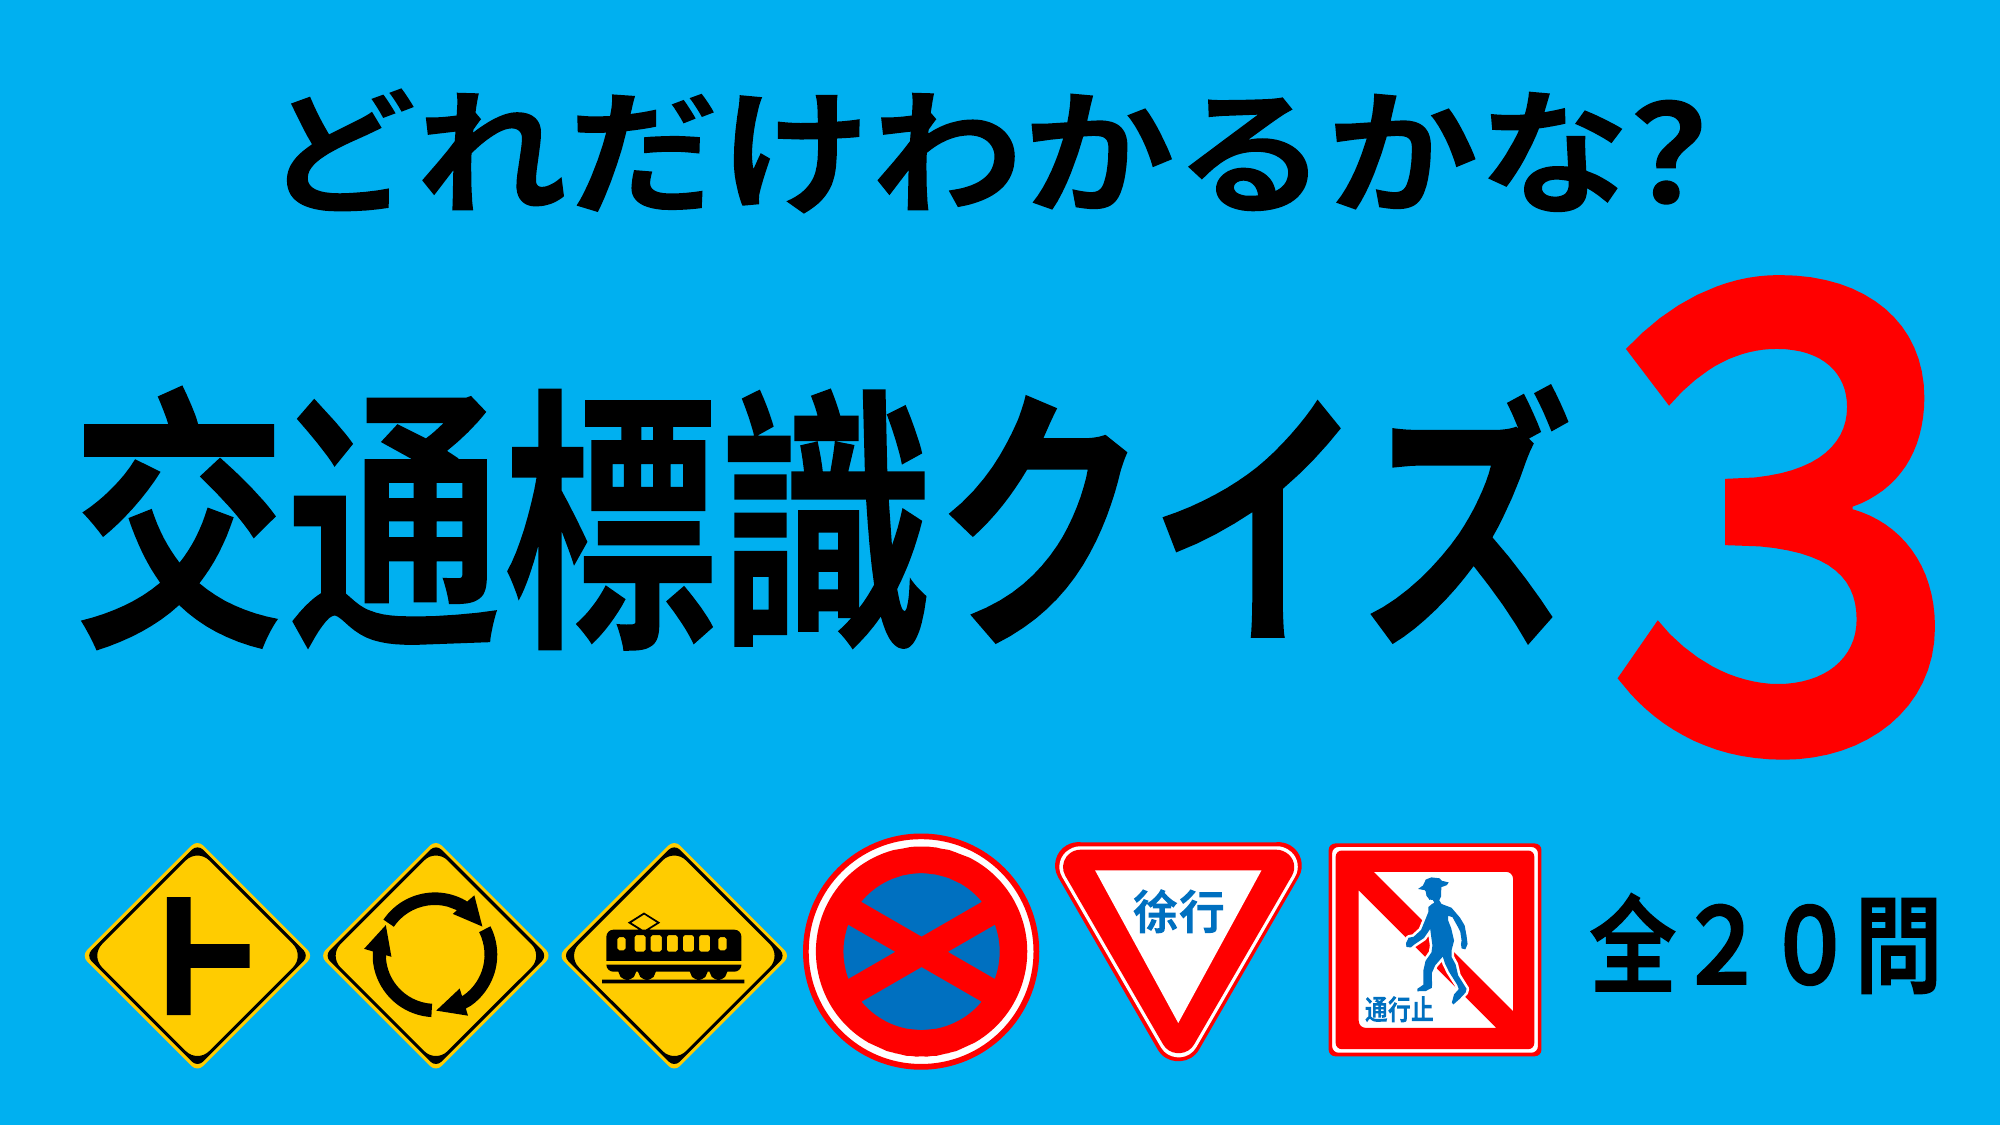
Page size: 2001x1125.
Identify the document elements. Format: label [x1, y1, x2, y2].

text_box [84, 842, 311, 1069]
text_box [561, 842, 788, 1069]
text_box [0, 0, 2000, 1125]
text_box [802, 833, 1040, 1070]
text_box [1328, 843, 1542, 1057]
text_box [1054, 841, 1303, 1062]
text_box [322, 842, 549, 1069]
